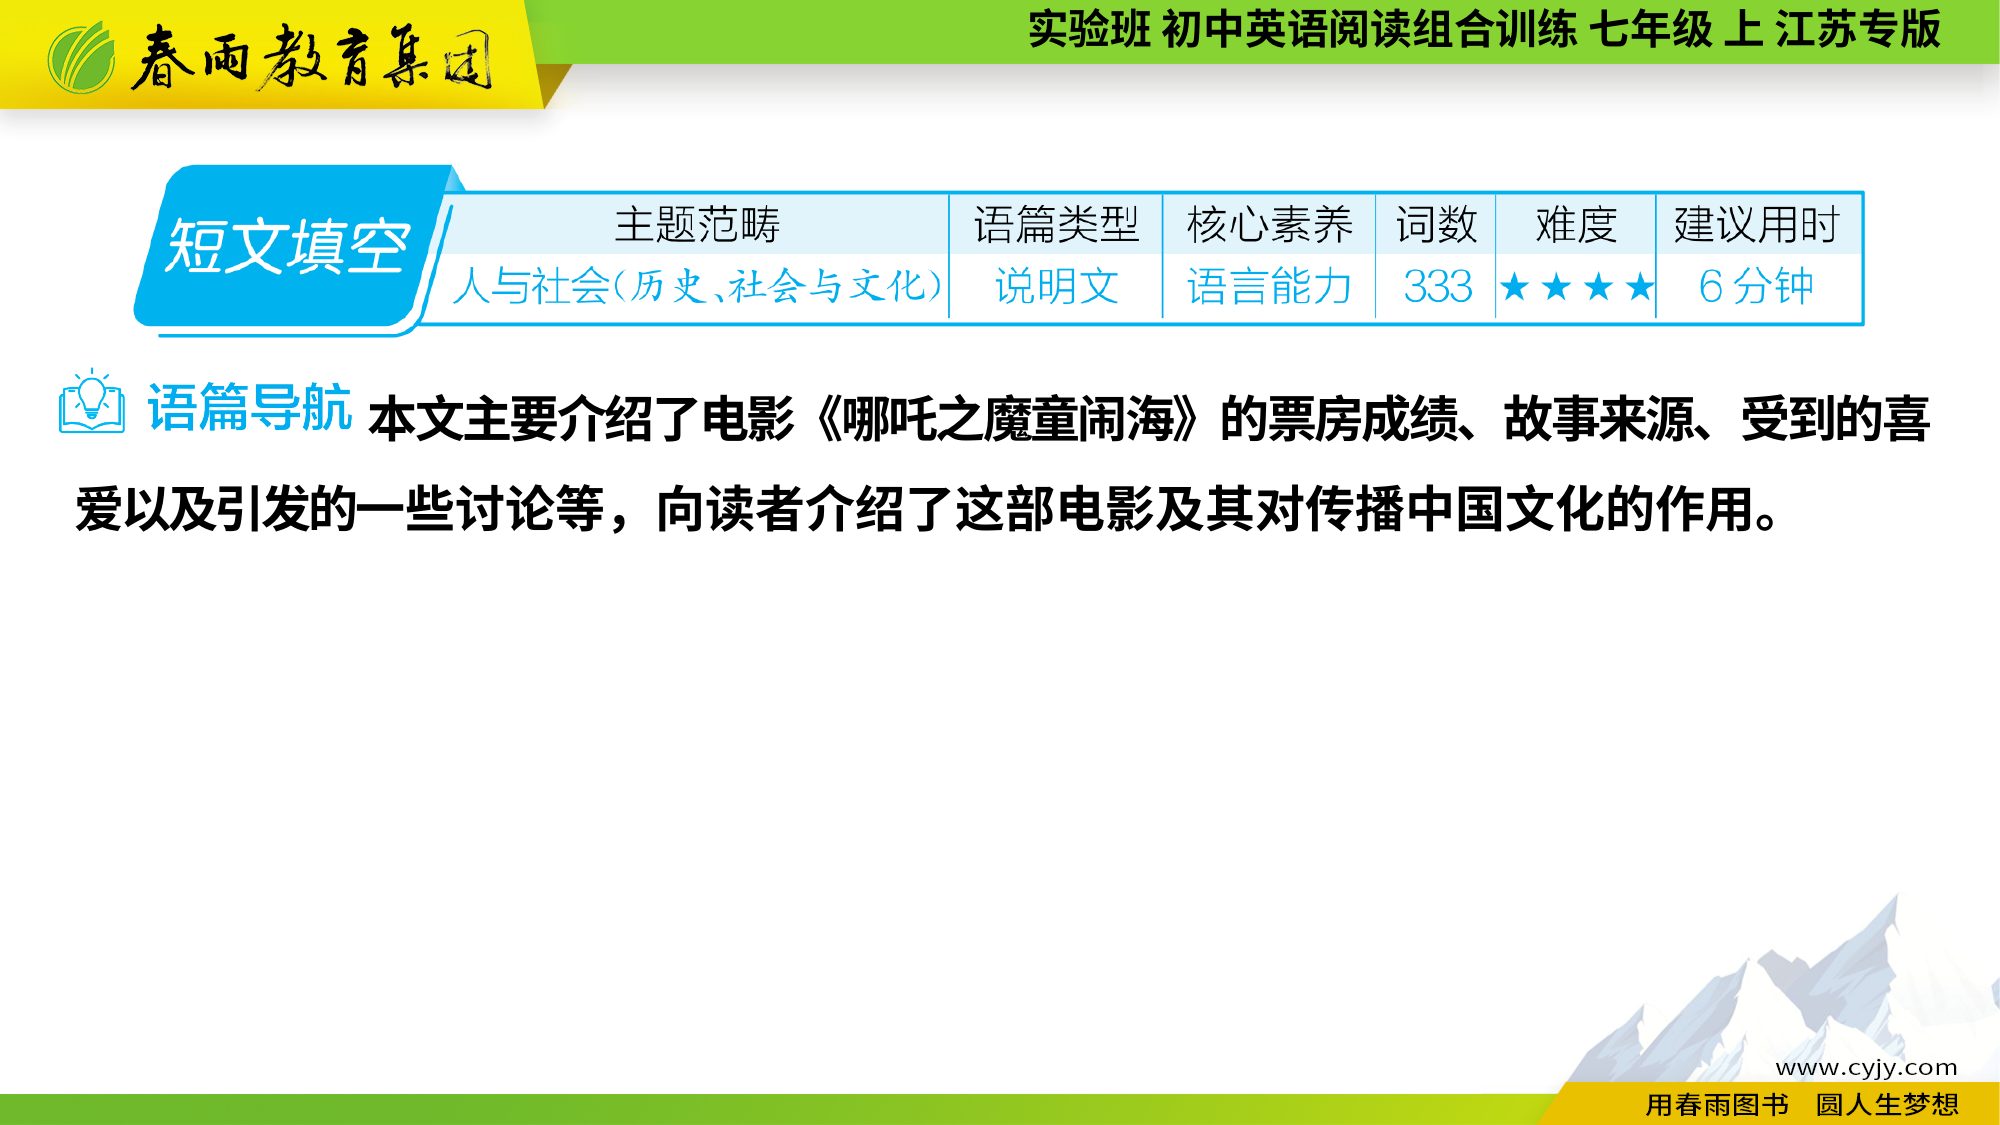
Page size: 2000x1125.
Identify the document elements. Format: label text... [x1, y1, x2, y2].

picture [0, 0, 2000, 1125]
list 本文主要介绍了电影《哪吒之魔童闹海》的票房成绩、故事来源、受到的喜爱以及引发的一些讨论等，向读者介绍了这部电影及其对传播中国文化的作用。 [59, 350, 1944, 536]
